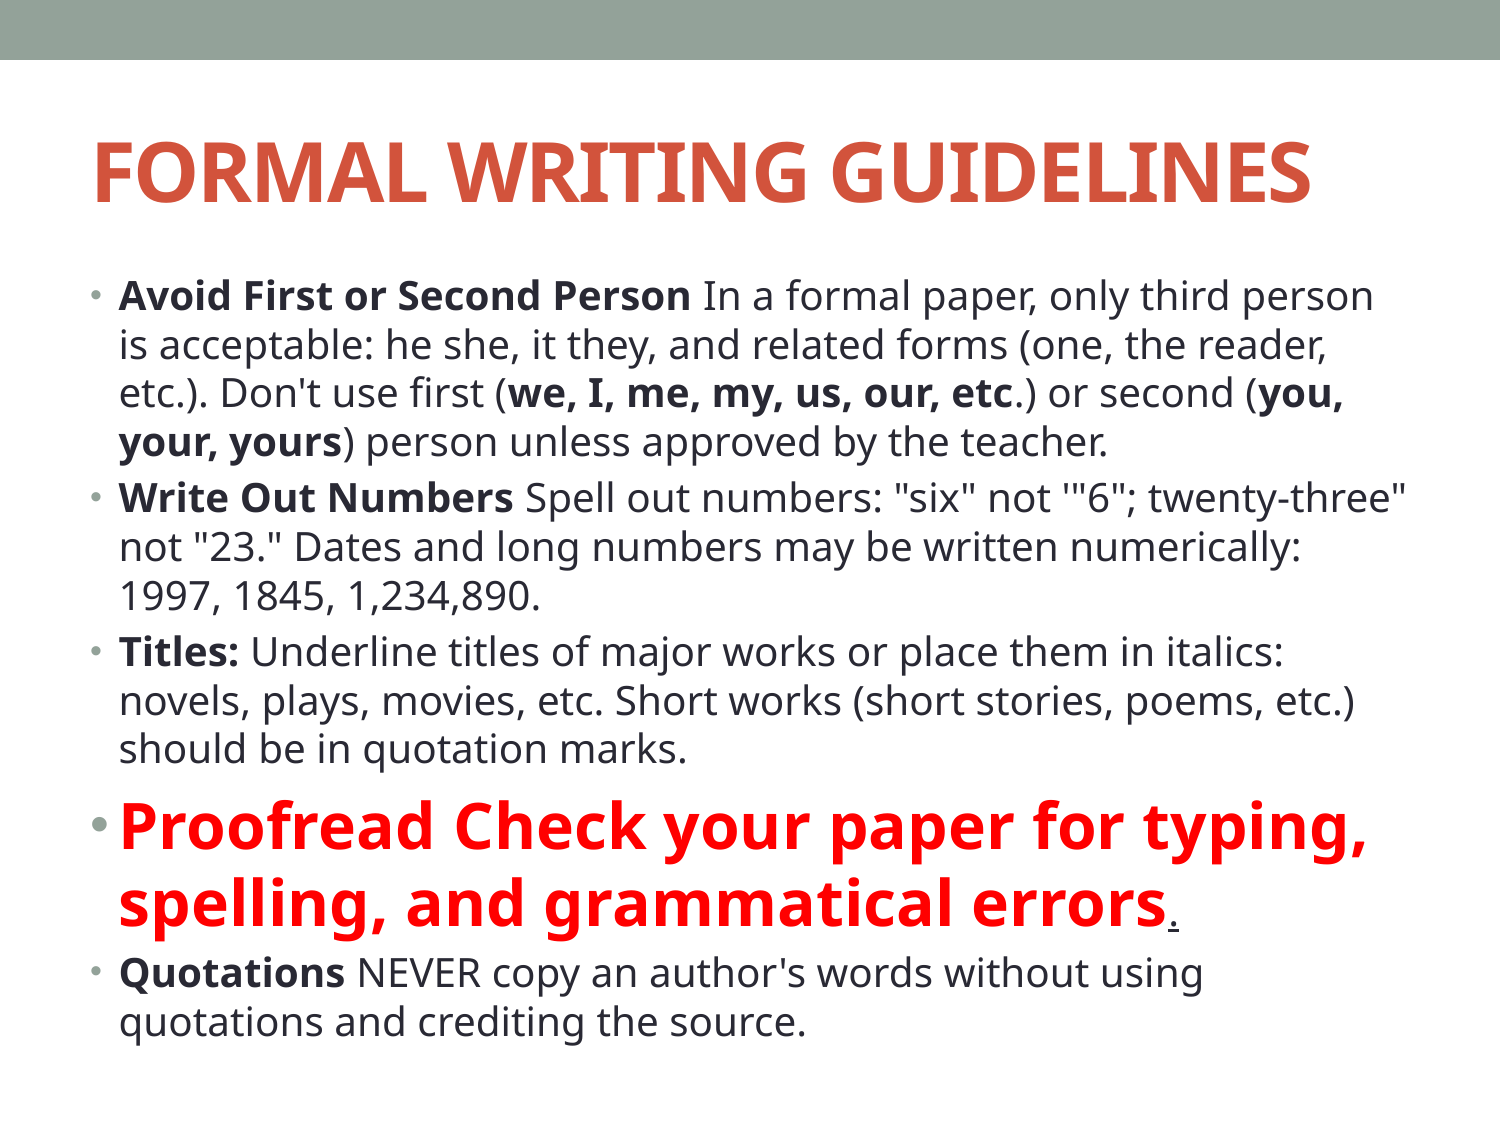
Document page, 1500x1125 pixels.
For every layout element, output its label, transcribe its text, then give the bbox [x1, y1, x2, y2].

list Avoid First or Second Person In a formal paper, only third person is acceptable: he she, it they, and related forms (one, the reader, etc.). Don't use first (we, I, me, my, us, our, etc.) or second (you, your, yours) person unless approved by the teacher. Write Out Numbers Spell out numbers: "six" not '"6"; twenty-three" not "23." Dates and long numbers may be written numerically: 1997, 1845, 1,234,890. Titles: Underline titles of major works or place them in italics: novels, plays, movies, etc. Short works (short stories, poems, etc.) should be in quotation marks. Proofread Check your paper for typing, spelling, and grammatical errors. Quotations NEVER copy an author's words without using quotations and crediting the source. [75, 262, 1425, 1063]
title FORMAL WRITING GUIDELINES [75, 87, 1425, 250]
